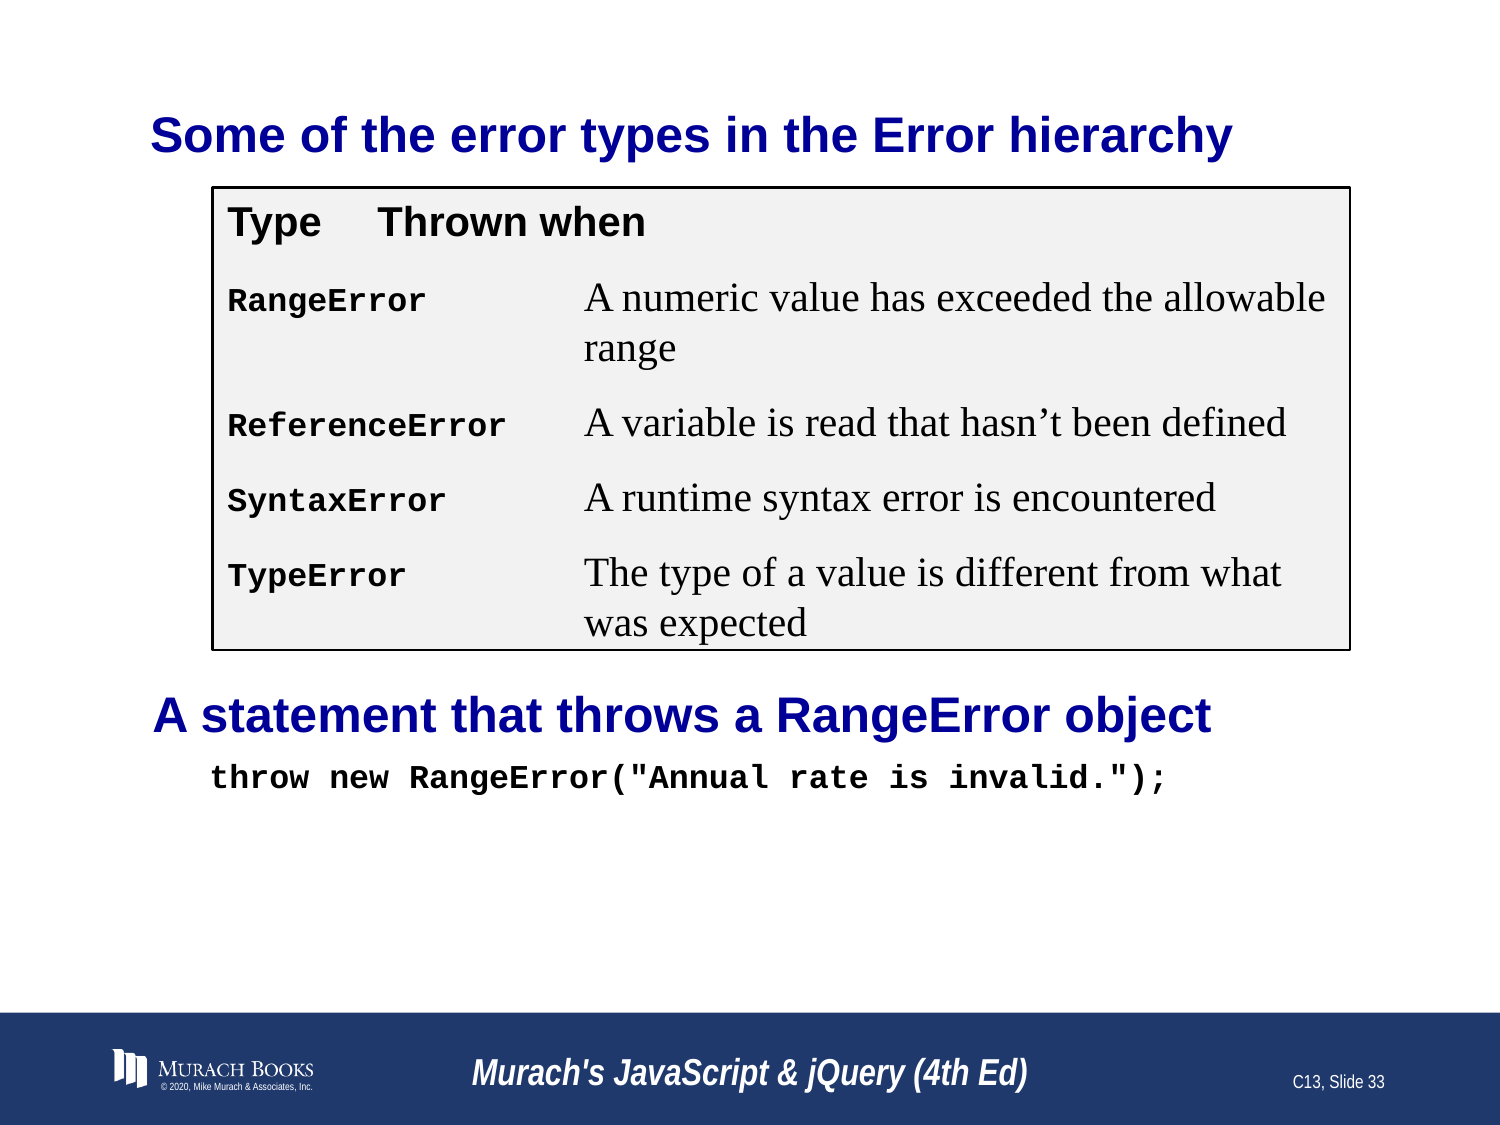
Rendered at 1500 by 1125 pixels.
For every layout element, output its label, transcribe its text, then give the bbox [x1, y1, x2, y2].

slide_number C13, Slide 33 [1087, 1025, 1400, 1100]
slide_number Murach's JavaScript & jQuery (4th Ed) [463, 1025, 1050, 1100]
title Some of the error types in the Error hierarchy [150, 102, 1350, 164]
list Type Thrown when RangeError A numeric value has exceeded the allowable range ReferenceError A variable is read that hasn’t been defined SyntaxError A runtime syntax error is encountered TypeError The type of a value is different from what was expected [210, 185, 1353, 653]
list A statement that throws a RangeError object throw new RangeError("Annual rate is invalid."); [137, 675, 1350, 875]
footer © 2020, Mike Murach & Associates, Inc. [12, 1025, 463, 1100]
